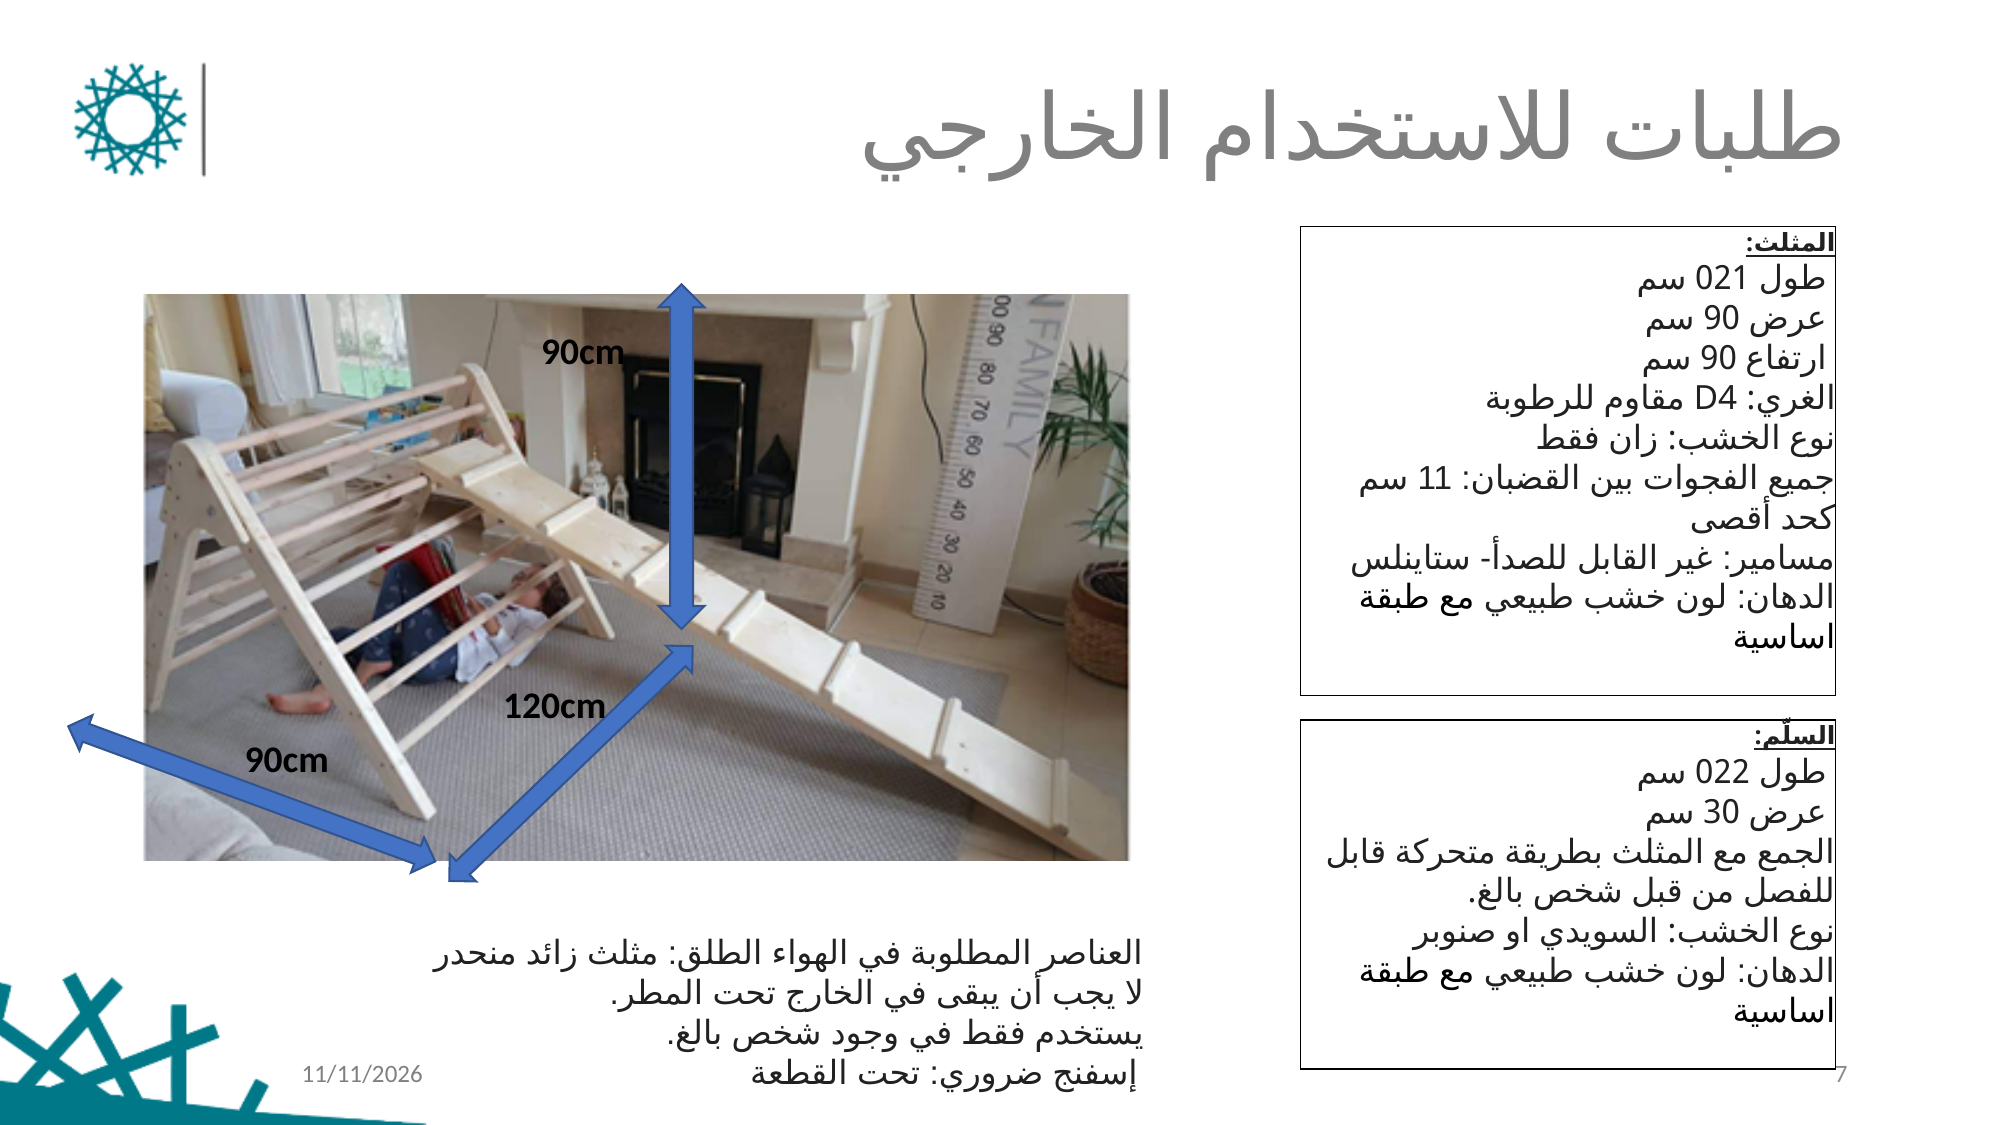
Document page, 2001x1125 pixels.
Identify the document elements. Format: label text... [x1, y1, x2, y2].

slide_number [137, 1042, 426, 1103]
picture [0, 906, 447, 1125]
text_box المثلث: طول 120 سم عرض 90 سم ارتفاع 90 سم الغري: D4 مقاوم للرطوبة نوع الخشب: زان فقط جميع الفجوات بين القضبان: 11 سم كحد أقصى مسامير: غير القابل للصدأ- ستاينلس الدهان: لون خشب طبيعي مع طبقة اساسية [1300, 226, 1836, 696]
text_box العناصر المطلوبة في الهواء الطلق: مثلث زائد منحدر لا يجب أن يبقى في الخارج تحت المطر. يستخدم فقط في وجود شخص بالغ. إسفنج ضروري: تحت القطعة [426, 931, 1144, 1125]
text_box [66, 713, 137, 763]
picture [3, 0, 1997, 861]
text_box [403, 861, 437, 875]
title طلبات للاستخدام الخارجي [235, 59, 1863, 200]
slide_number 7 [1412, 1042, 1863, 1103]
text_box [448, 861, 486, 883]
text_box السلّم: طول 220 سم عرض 30 سم الجمع مع المثلث بطريقة متحركة قابل للفصل من قبل شخص بالغ. نوع الخشب: السويدي او صنوبر الدهان: لون خشب طبيعي مع طبقة اساسية [1300, 720, 1836, 1070]
text_box [670, 282, 693, 294]
